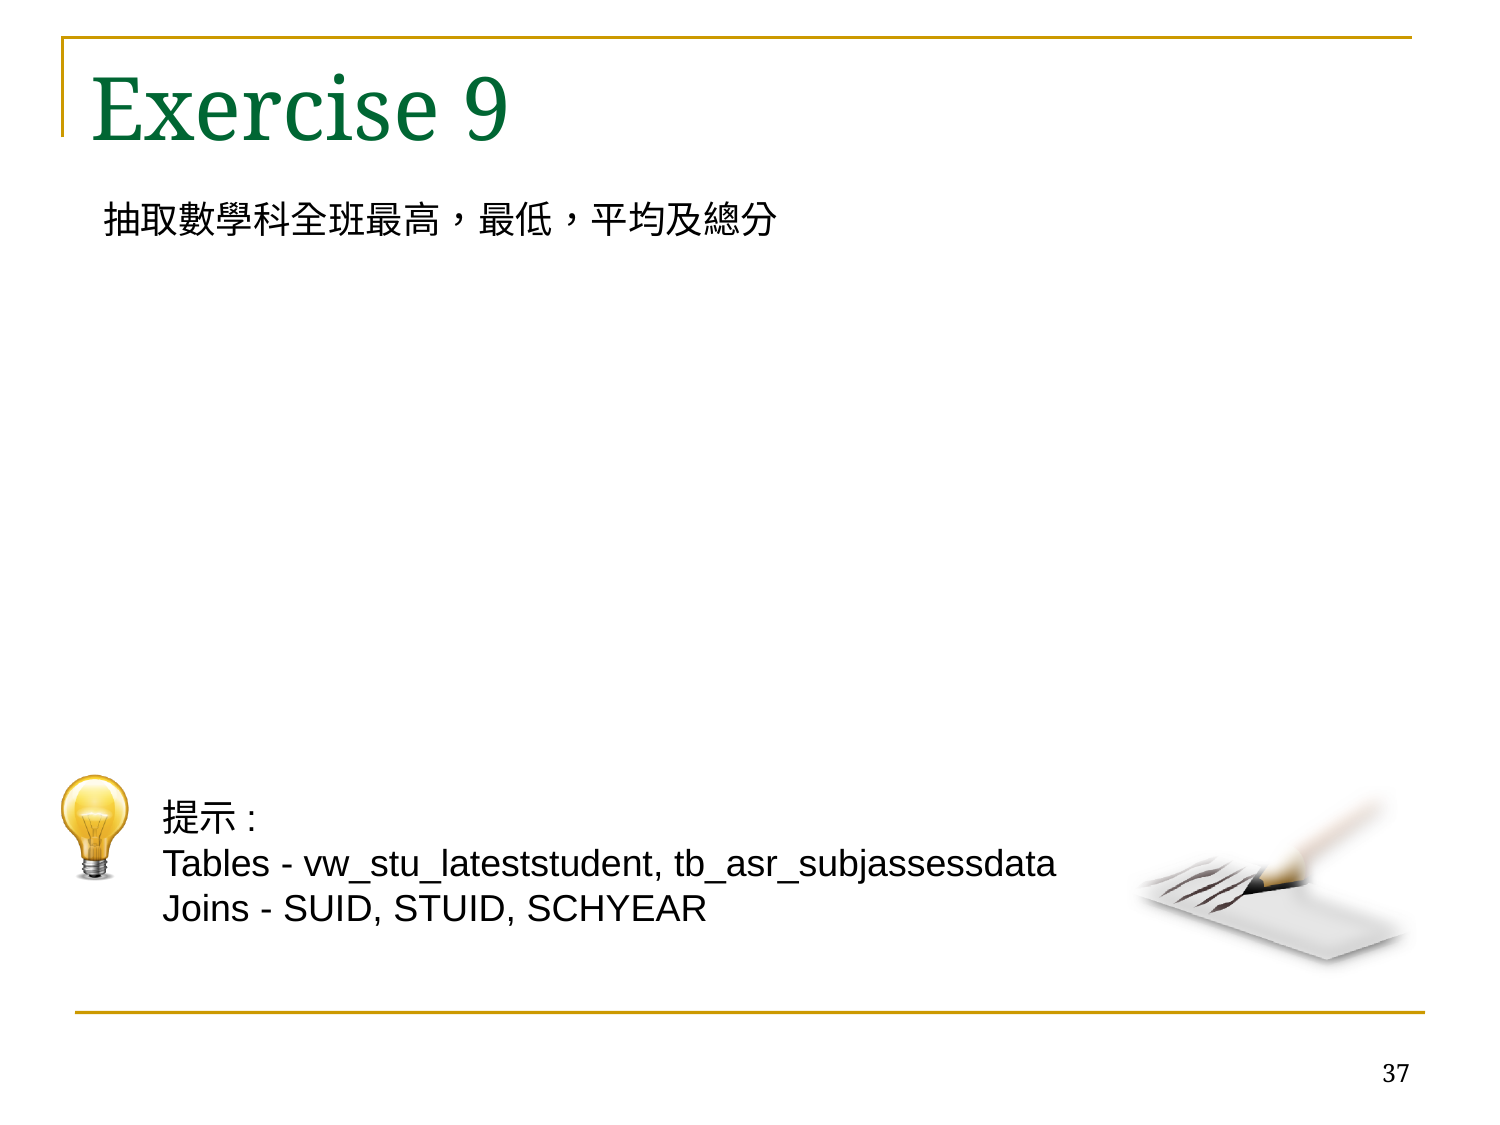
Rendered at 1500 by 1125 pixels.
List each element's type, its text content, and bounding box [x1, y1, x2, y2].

picture [1088, 692, 1449, 1053]
text_box 提示: Tables - vw_stu_lateststudent, tb_asr_subjassessdata Joins - SUID, STUID, SCHYEAR [147, 786, 1083, 937]
slide_number 37 [1074, 1024, 1425, 1100]
text_box 抽取數學科全班最高，最低，平均及總分 [88, 188, 1282, 293]
title Exercise 9 [75, 45, 1425, 185]
picture [41, 774, 148, 882]
